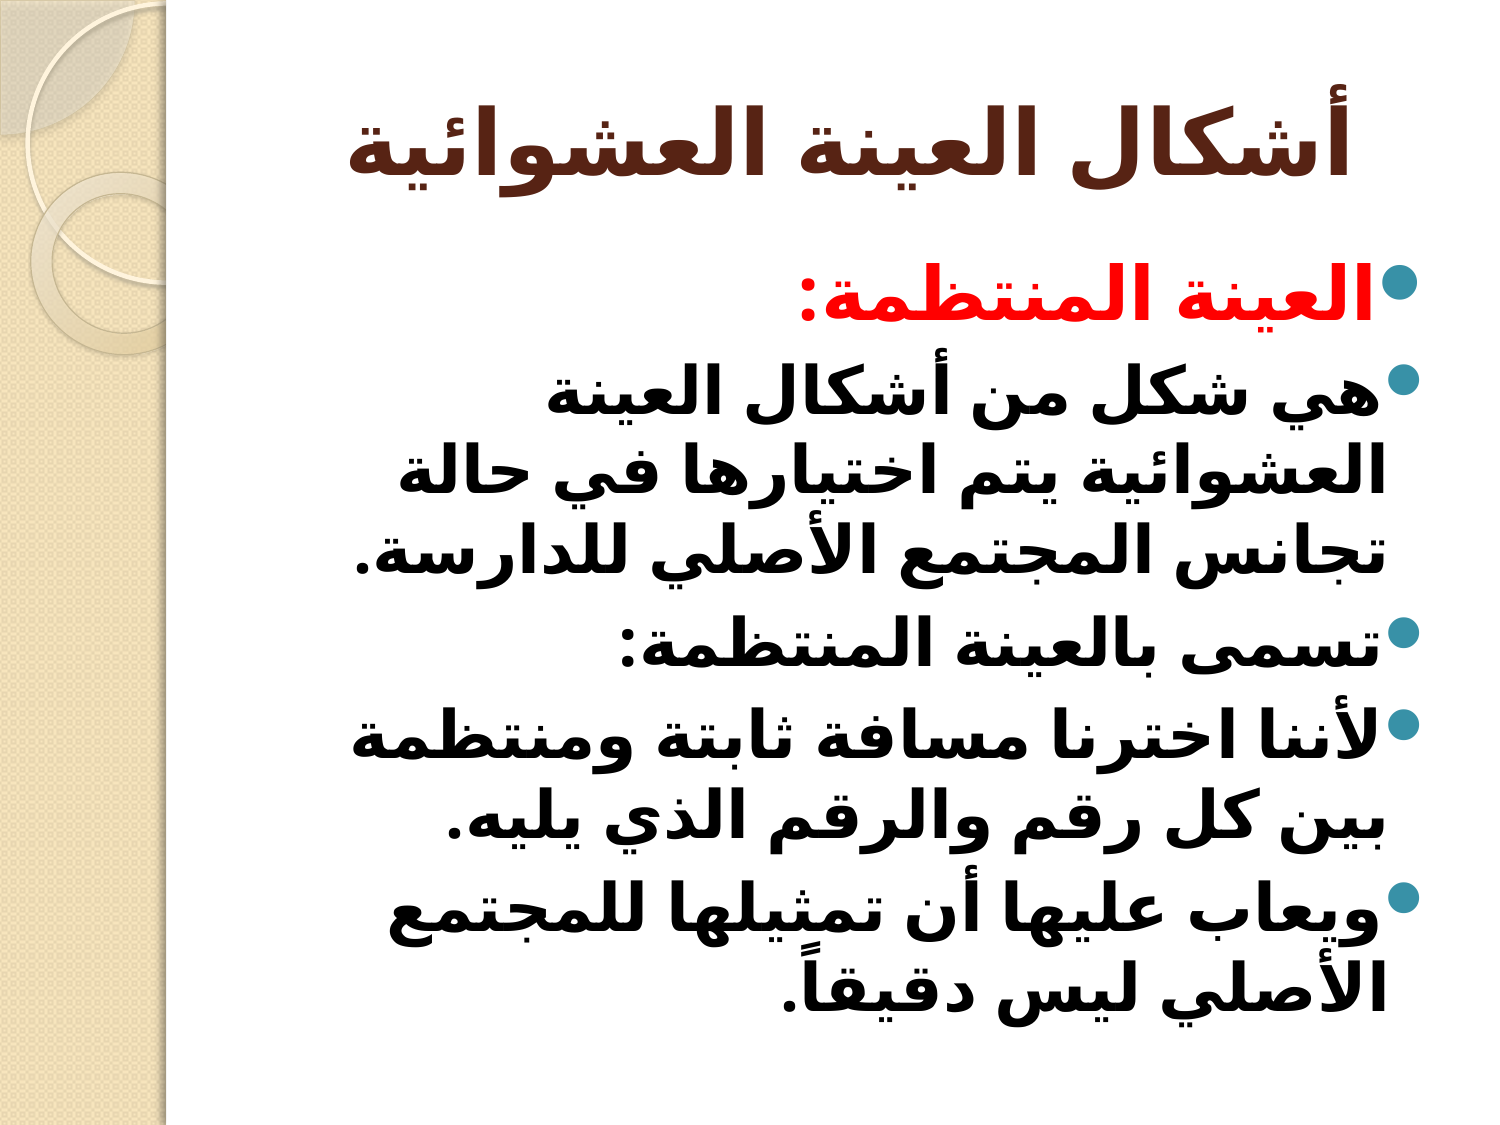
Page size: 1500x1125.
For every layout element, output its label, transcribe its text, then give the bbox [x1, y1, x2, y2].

title أشكال العينة العشوائية [235, 45, 1466, 233]
list العينة المنتظمة: هي شكل من أشكال العينة العشوائية يتم اختيارها في حالة تجانس المجتمع الأصلي للدارسة. تسمى بالعينة المنتظمة: لأننا اخترنا مسافة ثابتة ومنتظمة بين كل رقم والرقم الذي يليه. ويعاب عليها أن تمثيلها للمجتمع الأصلي ليس دقيقاً. [235, 237, 1466, 1025]
